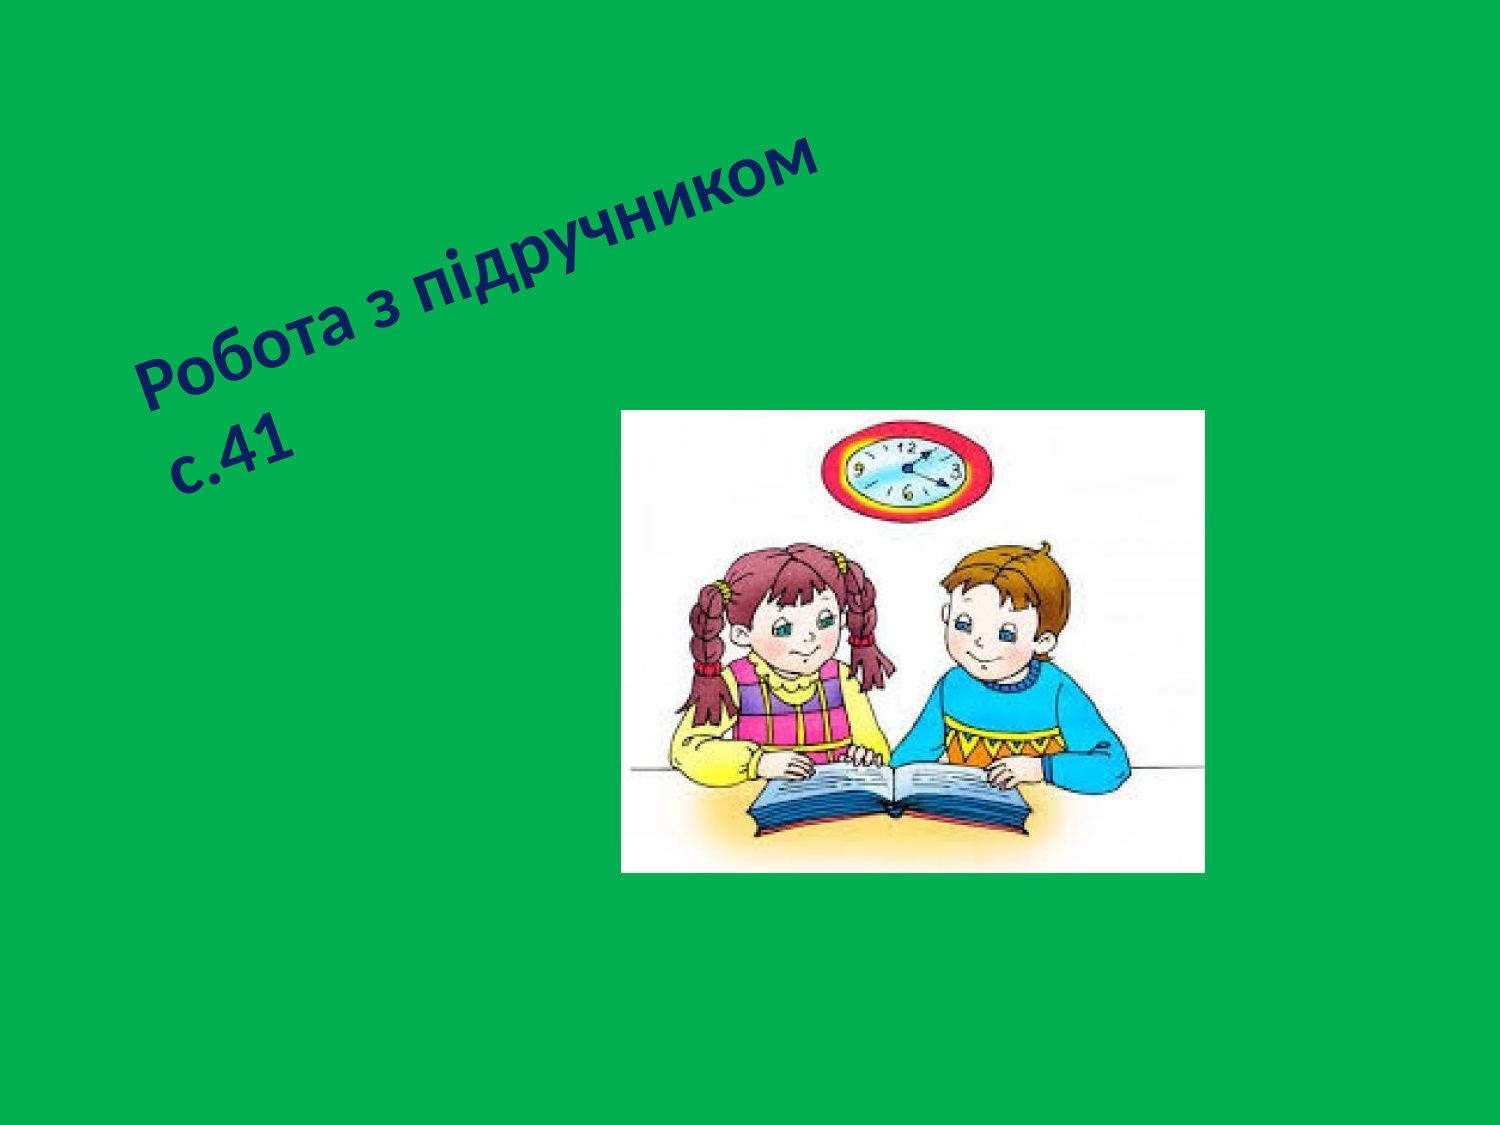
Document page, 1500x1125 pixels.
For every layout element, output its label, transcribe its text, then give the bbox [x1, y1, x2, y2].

text_box Робота з підручником с.41 [105, 0, 1118, 525]
picture [620, 409, 1205, 873]
